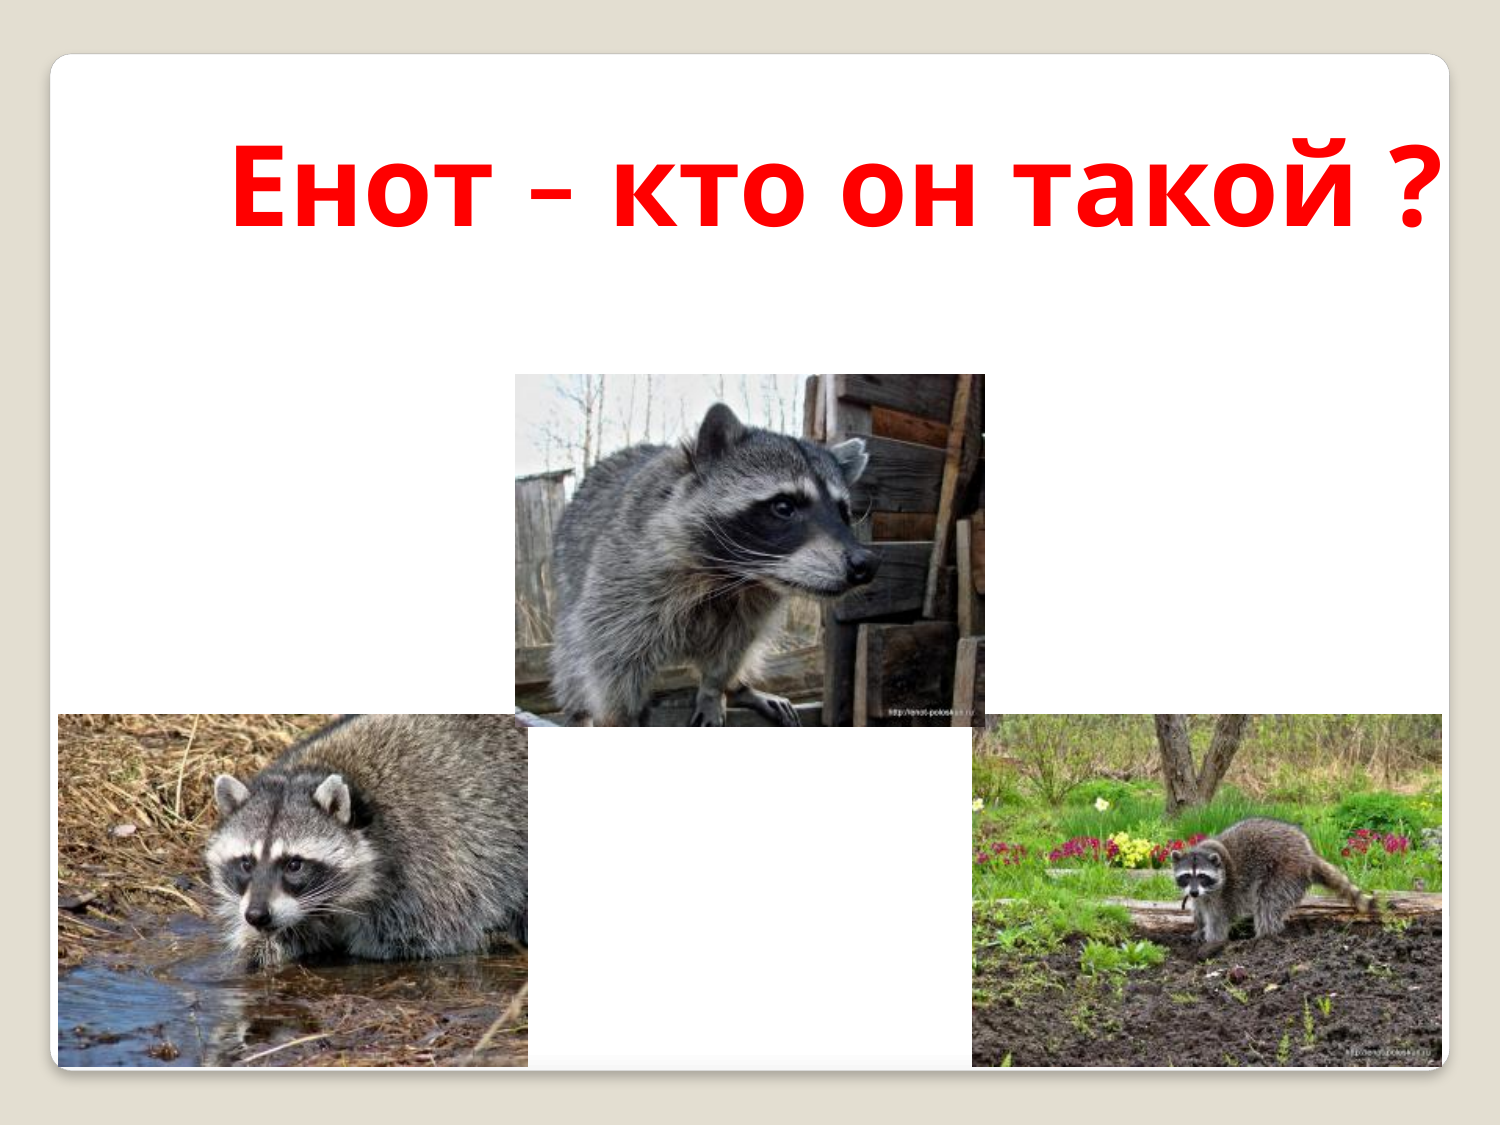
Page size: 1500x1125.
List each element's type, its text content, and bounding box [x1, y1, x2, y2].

picture [58, 374, 1442, 1067]
text_box Енот – кто он такой ? [211, 106, 1459, 257]
